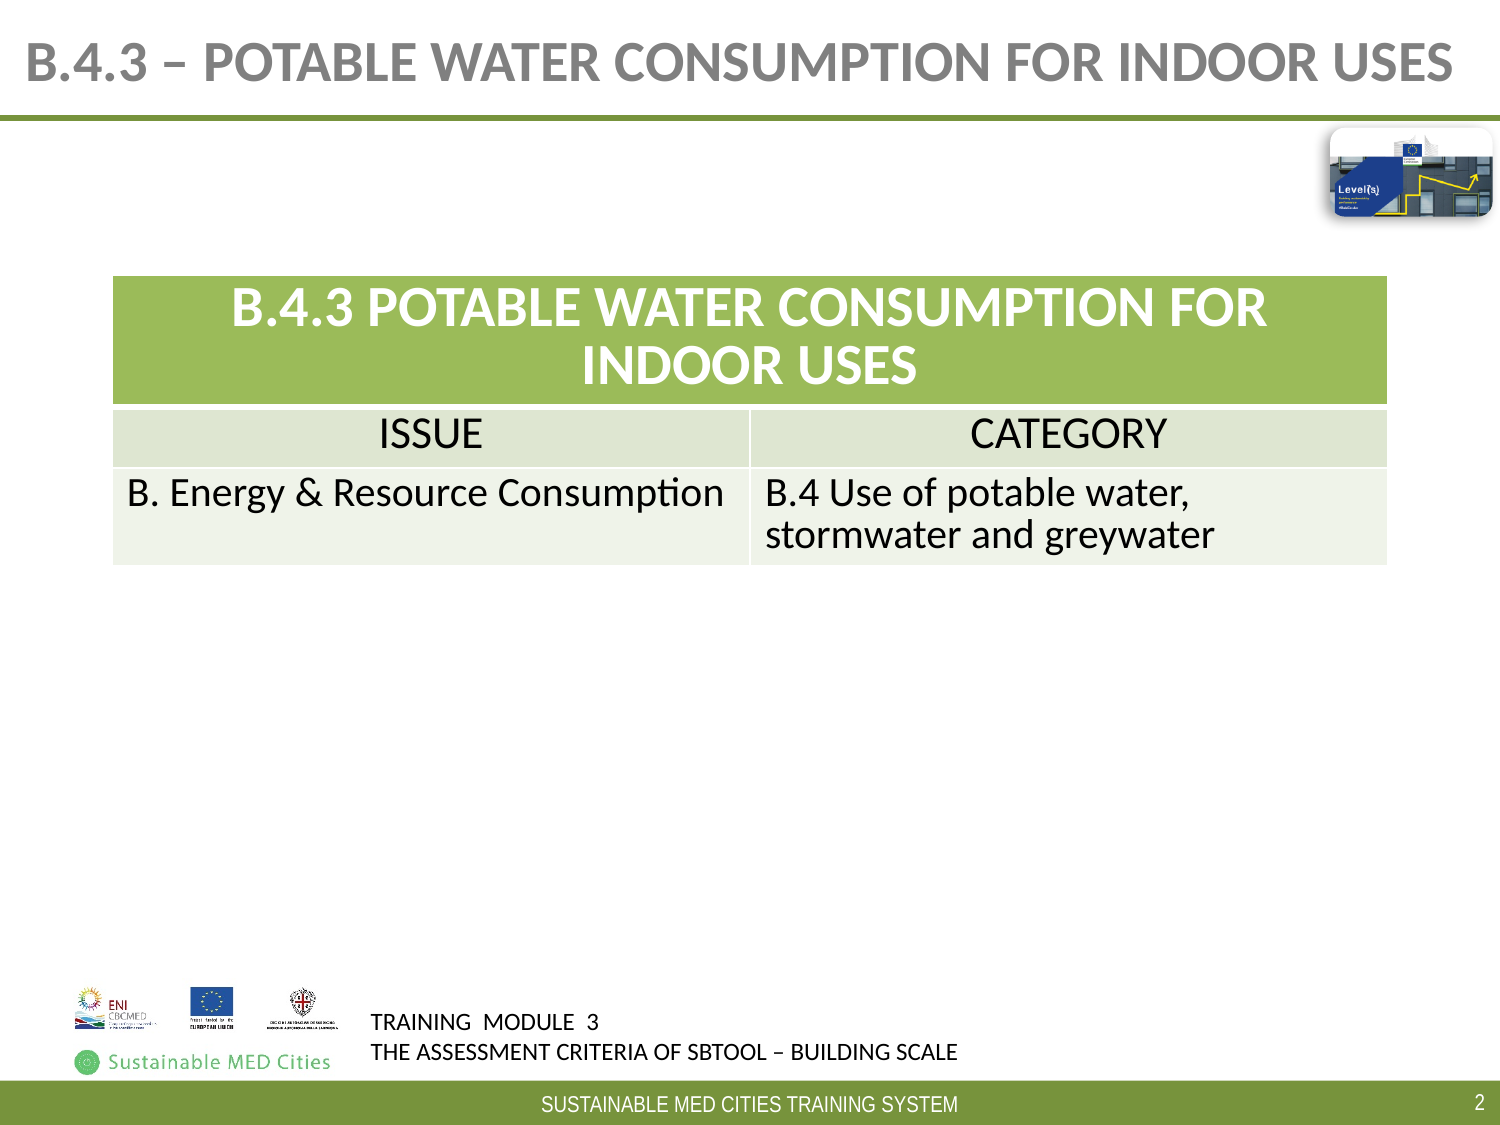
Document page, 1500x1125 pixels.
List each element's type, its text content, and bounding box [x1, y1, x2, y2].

table_cell CATEGORY [751, 410, 1387, 467]
title B.4.3 – POTABLE WATER CONSUMPTION FOR INDOOR USES [0, 0, 1480, 117]
table_cell B. Energy & Resource Consumption [113, 469, 749, 565]
picture [1329, 127, 1493, 217]
list [43, 262, 1425, 944]
table_header B.4.3 POTABLE WATER CONSUMPTION FOR INDOOR USES [113, 276, 1387, 404]
picture [62, 978, 356, 1080]
table_cell ISSUE [113, 410, 749, 467]
slide_number 2 [1149, 1078, 1500, 1125]
table_cell B.4 Use of potable water, stormwater and greywater [751, 469, 1387, 565]
